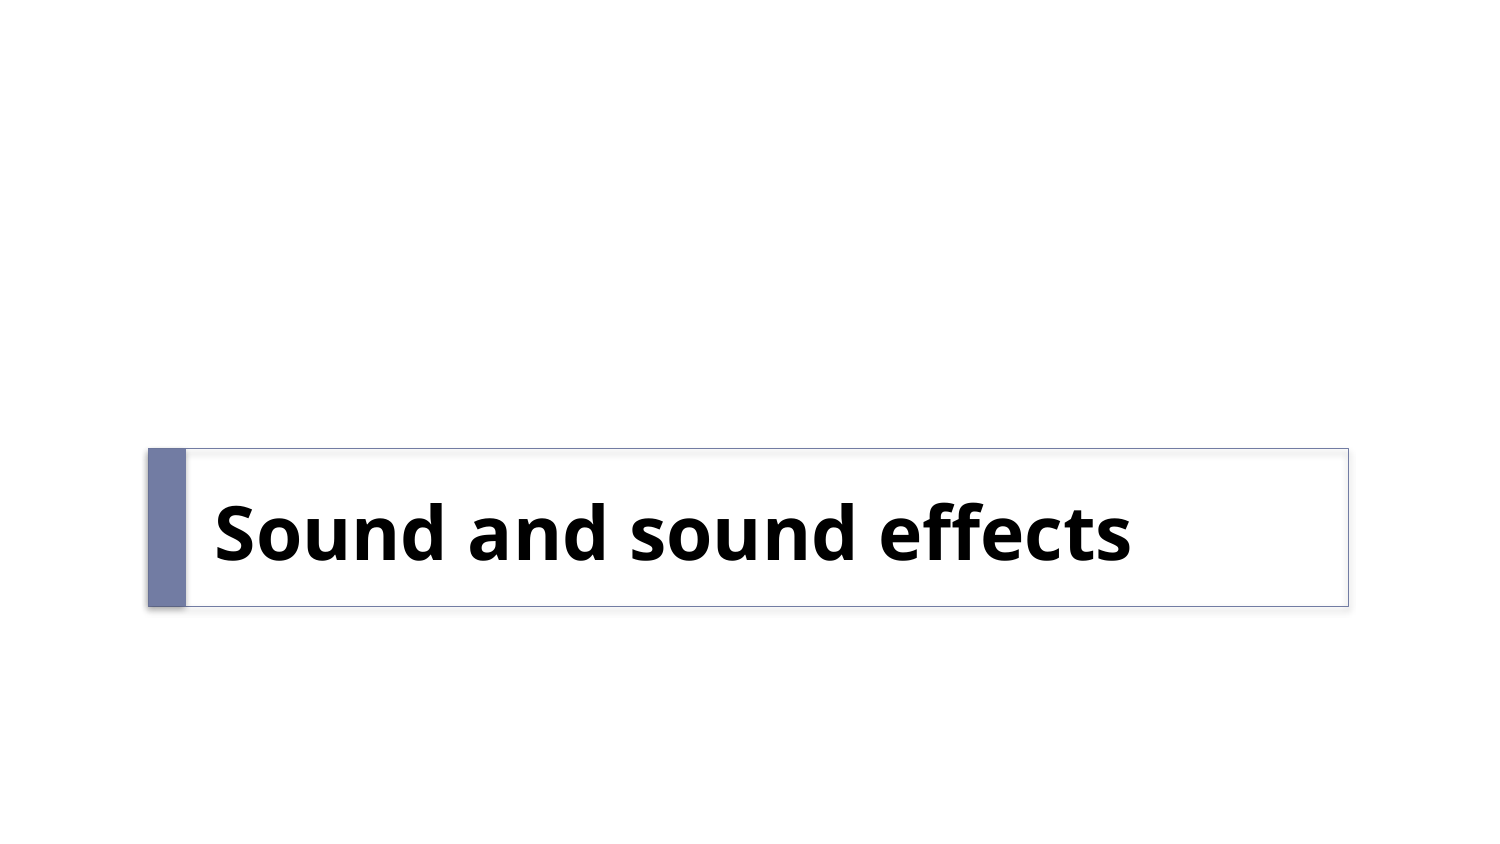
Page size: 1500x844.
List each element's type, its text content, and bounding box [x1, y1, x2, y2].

title Sound and sound effects [200, 478, 1325, 600]
